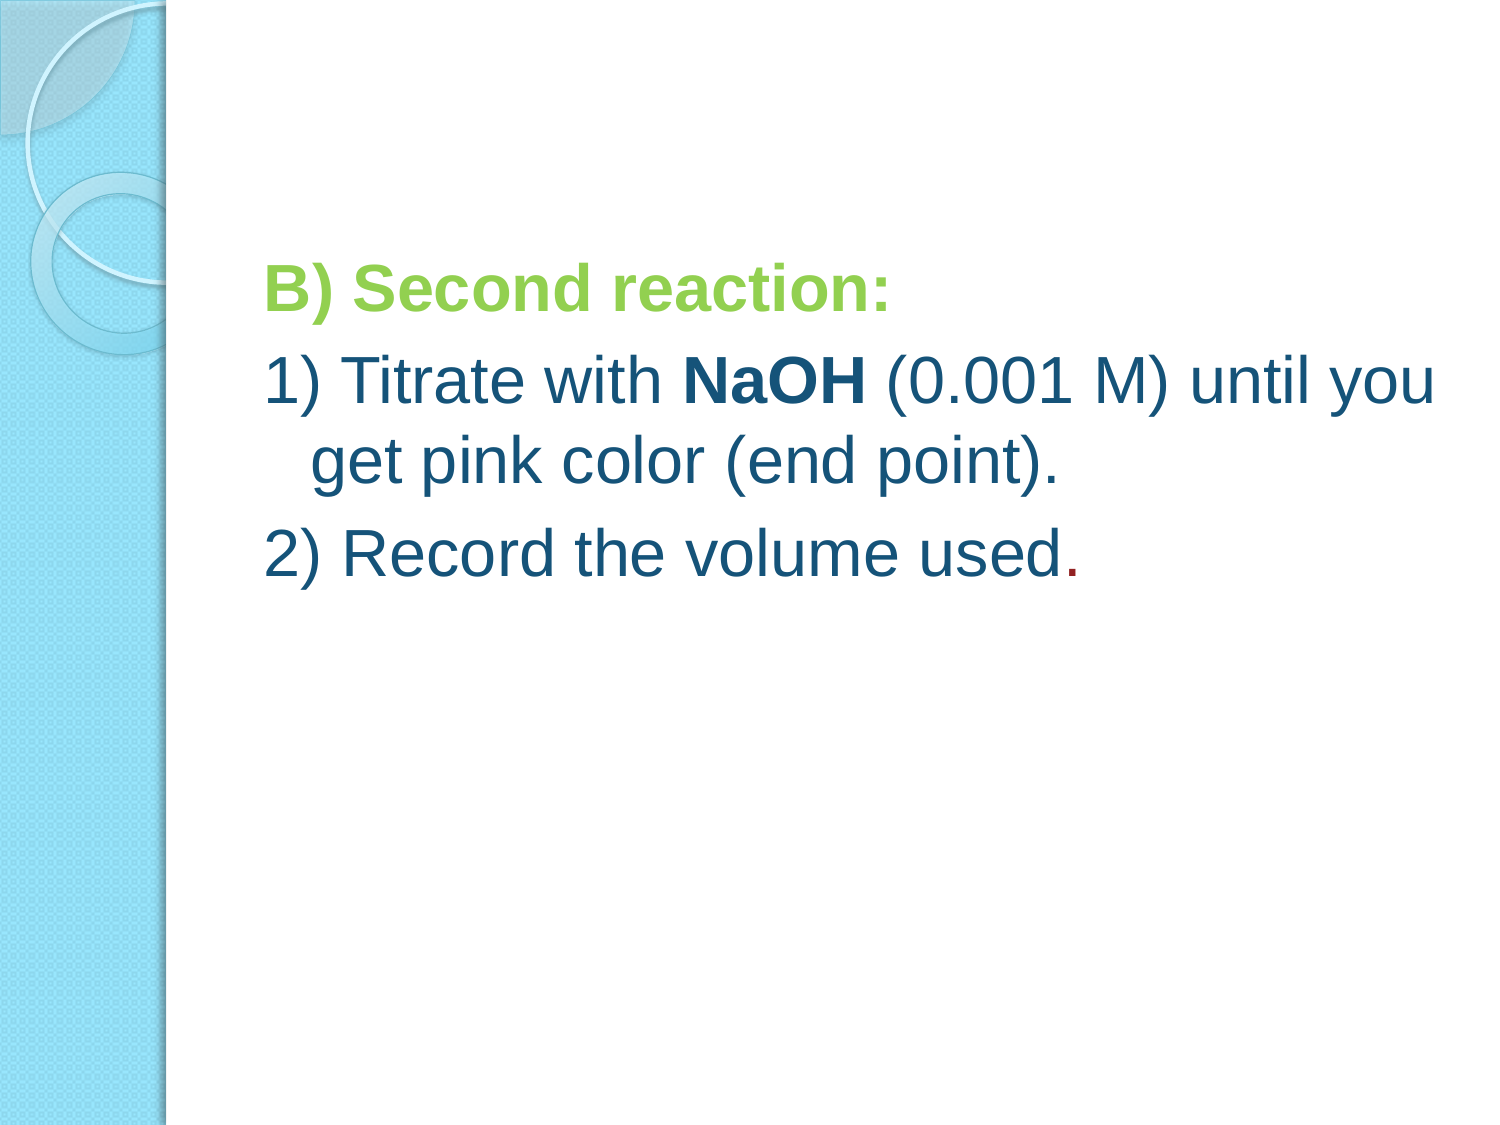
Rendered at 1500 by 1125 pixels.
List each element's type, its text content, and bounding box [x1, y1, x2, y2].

list B) Second reaction: 1) Titrate with NaOH (0.001 M) until you get pink color (end point). 2) Record the volume used. [235, 237, 1466, 1025]
